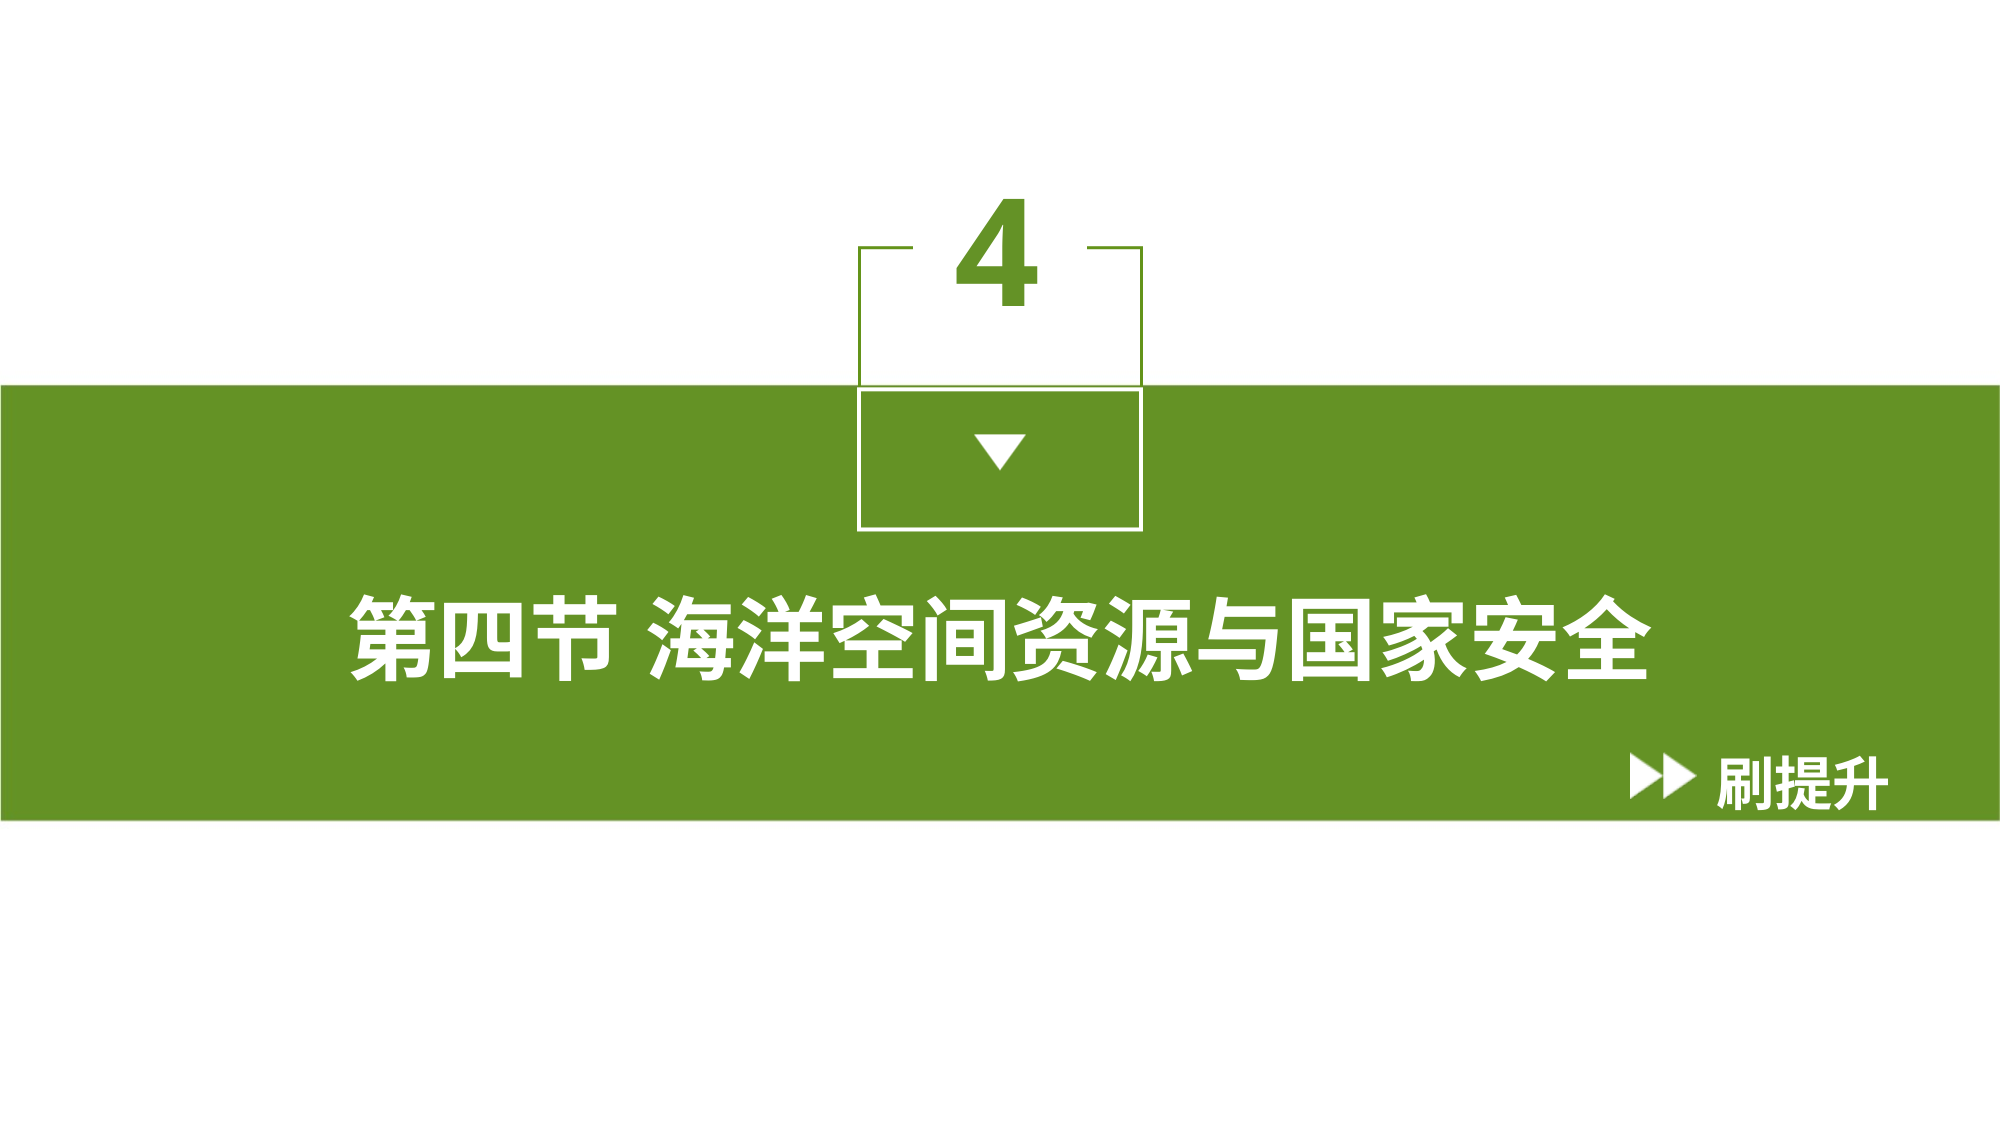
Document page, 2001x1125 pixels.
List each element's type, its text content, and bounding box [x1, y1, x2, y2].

picture [0, 699, 2000, 1125]
picture [0, 0, 2000, 572]
text_box 刷提升 [1715, 718, 1997, 812]
text_box 4 [865, 148, 1130, 345]
text_box 第四节 海洋空间资源与国家安全 [0, 572, 2000, 699]
